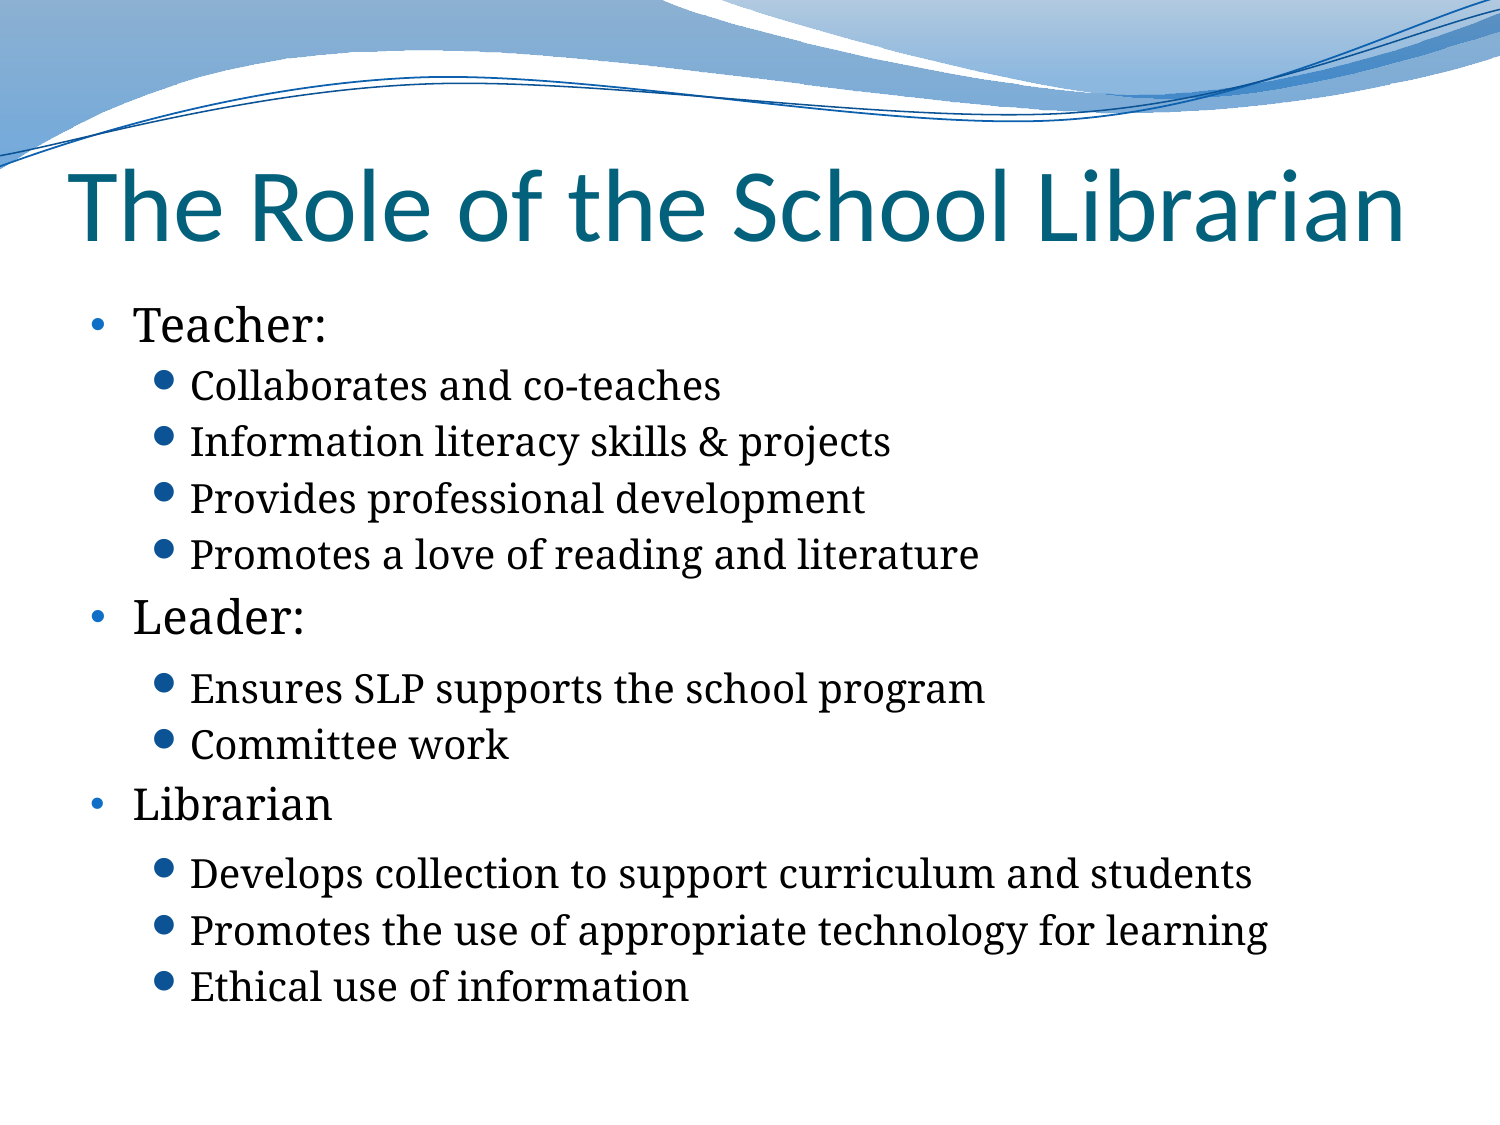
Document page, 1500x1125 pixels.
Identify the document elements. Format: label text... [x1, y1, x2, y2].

title The Role of the School Librarian [0, 74, 1500, 263]
list Teacher: Collaborates and co-teaches Information literacy skills & projects Provides professional development Promotes a love of reading and literature Leader: Ensures SLP supports the school program Committee work Librarian Develops collection to support curriculum and students Promotes the use of appropriate technology for learning Ethical use of information [74, 287, 1426, 1026]
